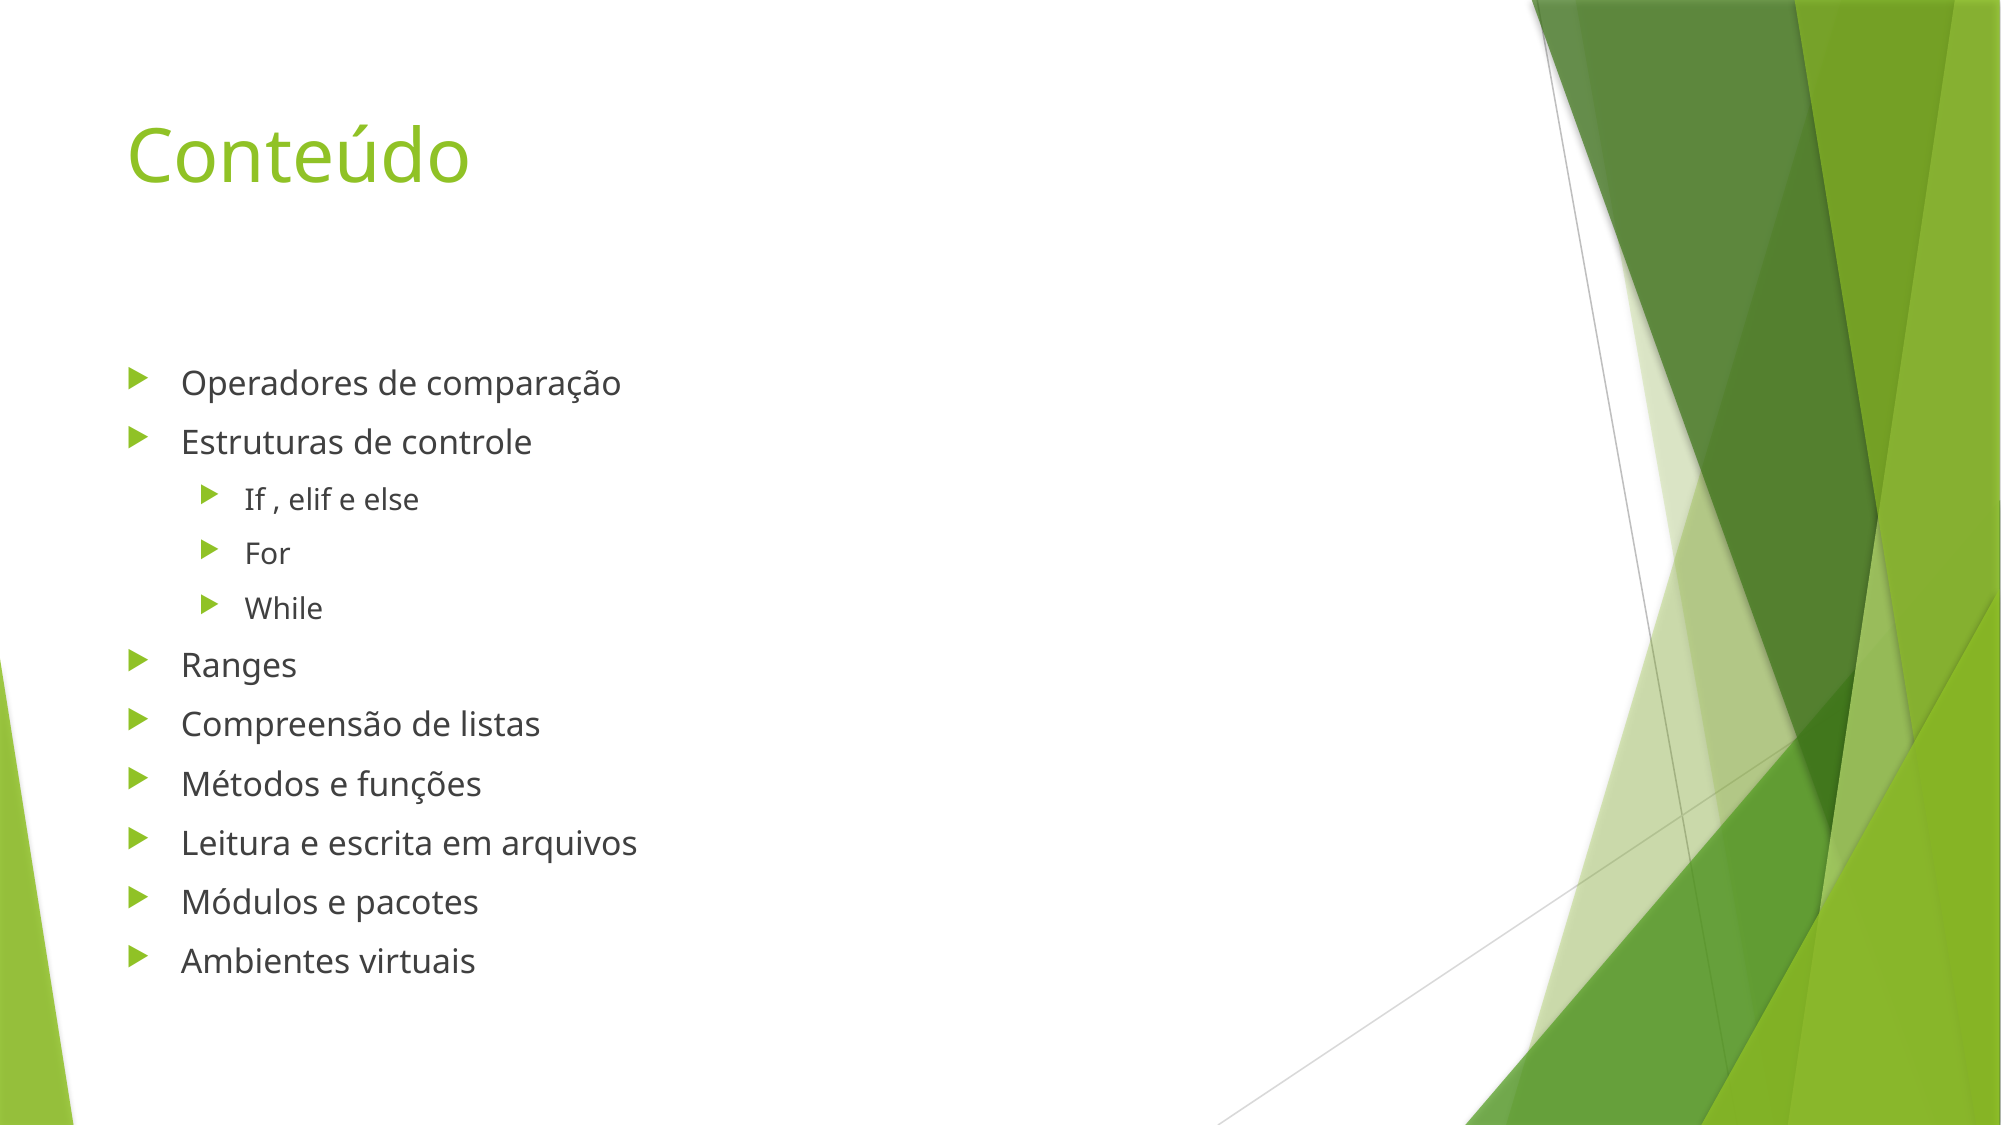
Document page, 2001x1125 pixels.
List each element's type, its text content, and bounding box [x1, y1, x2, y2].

list Operadores de comparação Estruturas de controle If , elif e else For While Ranges Compreensão de listas Métodos e funções Leitura e escrita em arquivos Módulos e pacotes Ambientes virtuais [111, 354, 1522, 992]
title Conteúdo [111, 99, 1522, 317]
